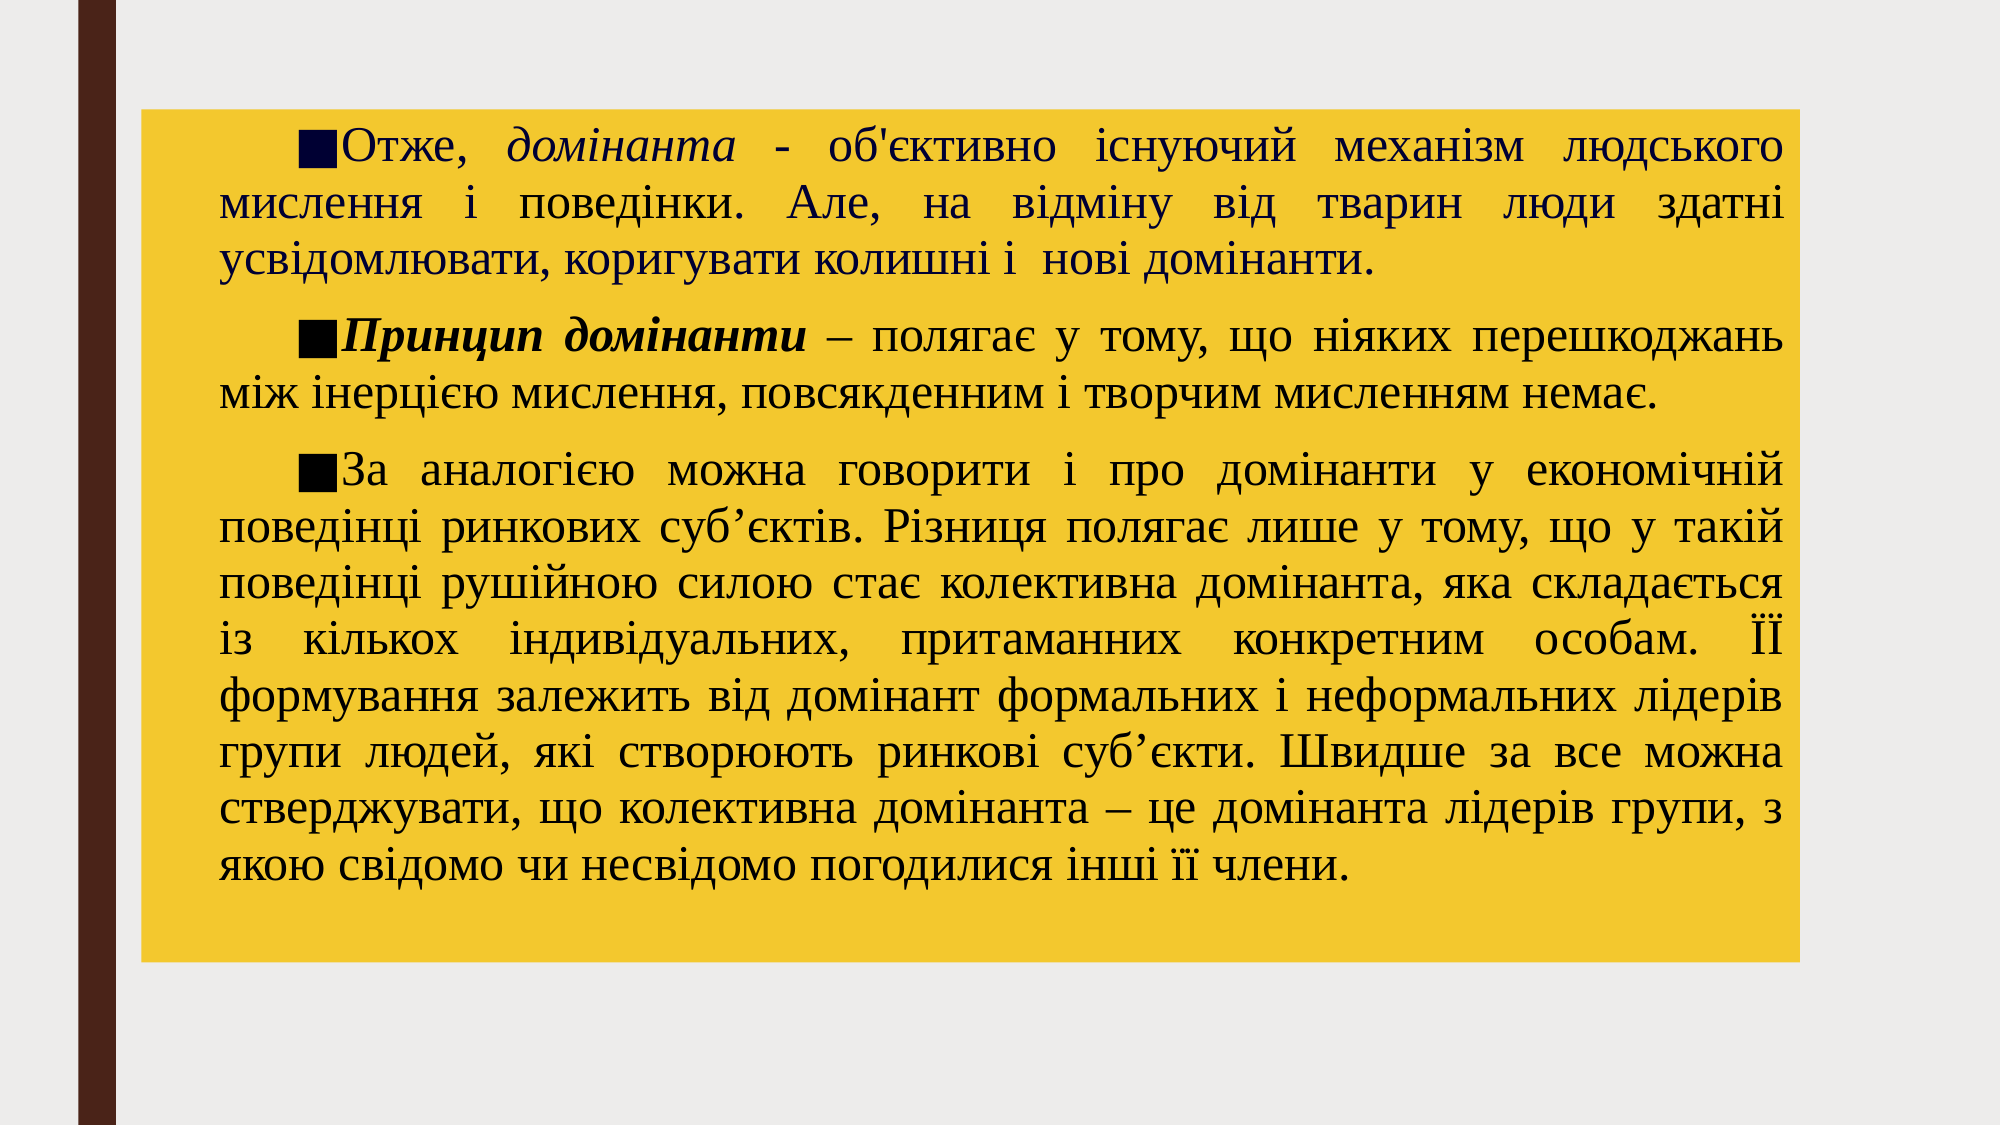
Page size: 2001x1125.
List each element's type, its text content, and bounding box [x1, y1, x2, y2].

list Отже, домінанта - об'єктивно існуючий механізм людського мислення і поведінки. Але, на відміну від тварин люди здатні усвідомлювати, коригувати колишні і нові домінанти. Принцип домінанти – полягає у тому, що ніяких перешкоджань між інерцією мислення, повсякденним і творчим мисленням немає. За аналогією можна говорити і про домінанти у економічній поведінці ринкових суб’єктів. Різниця полягає лише у тому, що у такій поведінці рушійною силою стає колективна домінанта, яка складається із кількох індивідуальних, притаманних конкретним особам. ЇЇ формування залежить від домінант формальних і неформальних лідерів групи людей, які створюють ринкові суб’єкти. Швидше за все можна стверджувати, що колективна домінанта – це домінанта лідерів групи, з якою свідомо чи несвідомо погодилися інші її члени. [141, 109, 1800, 963]
